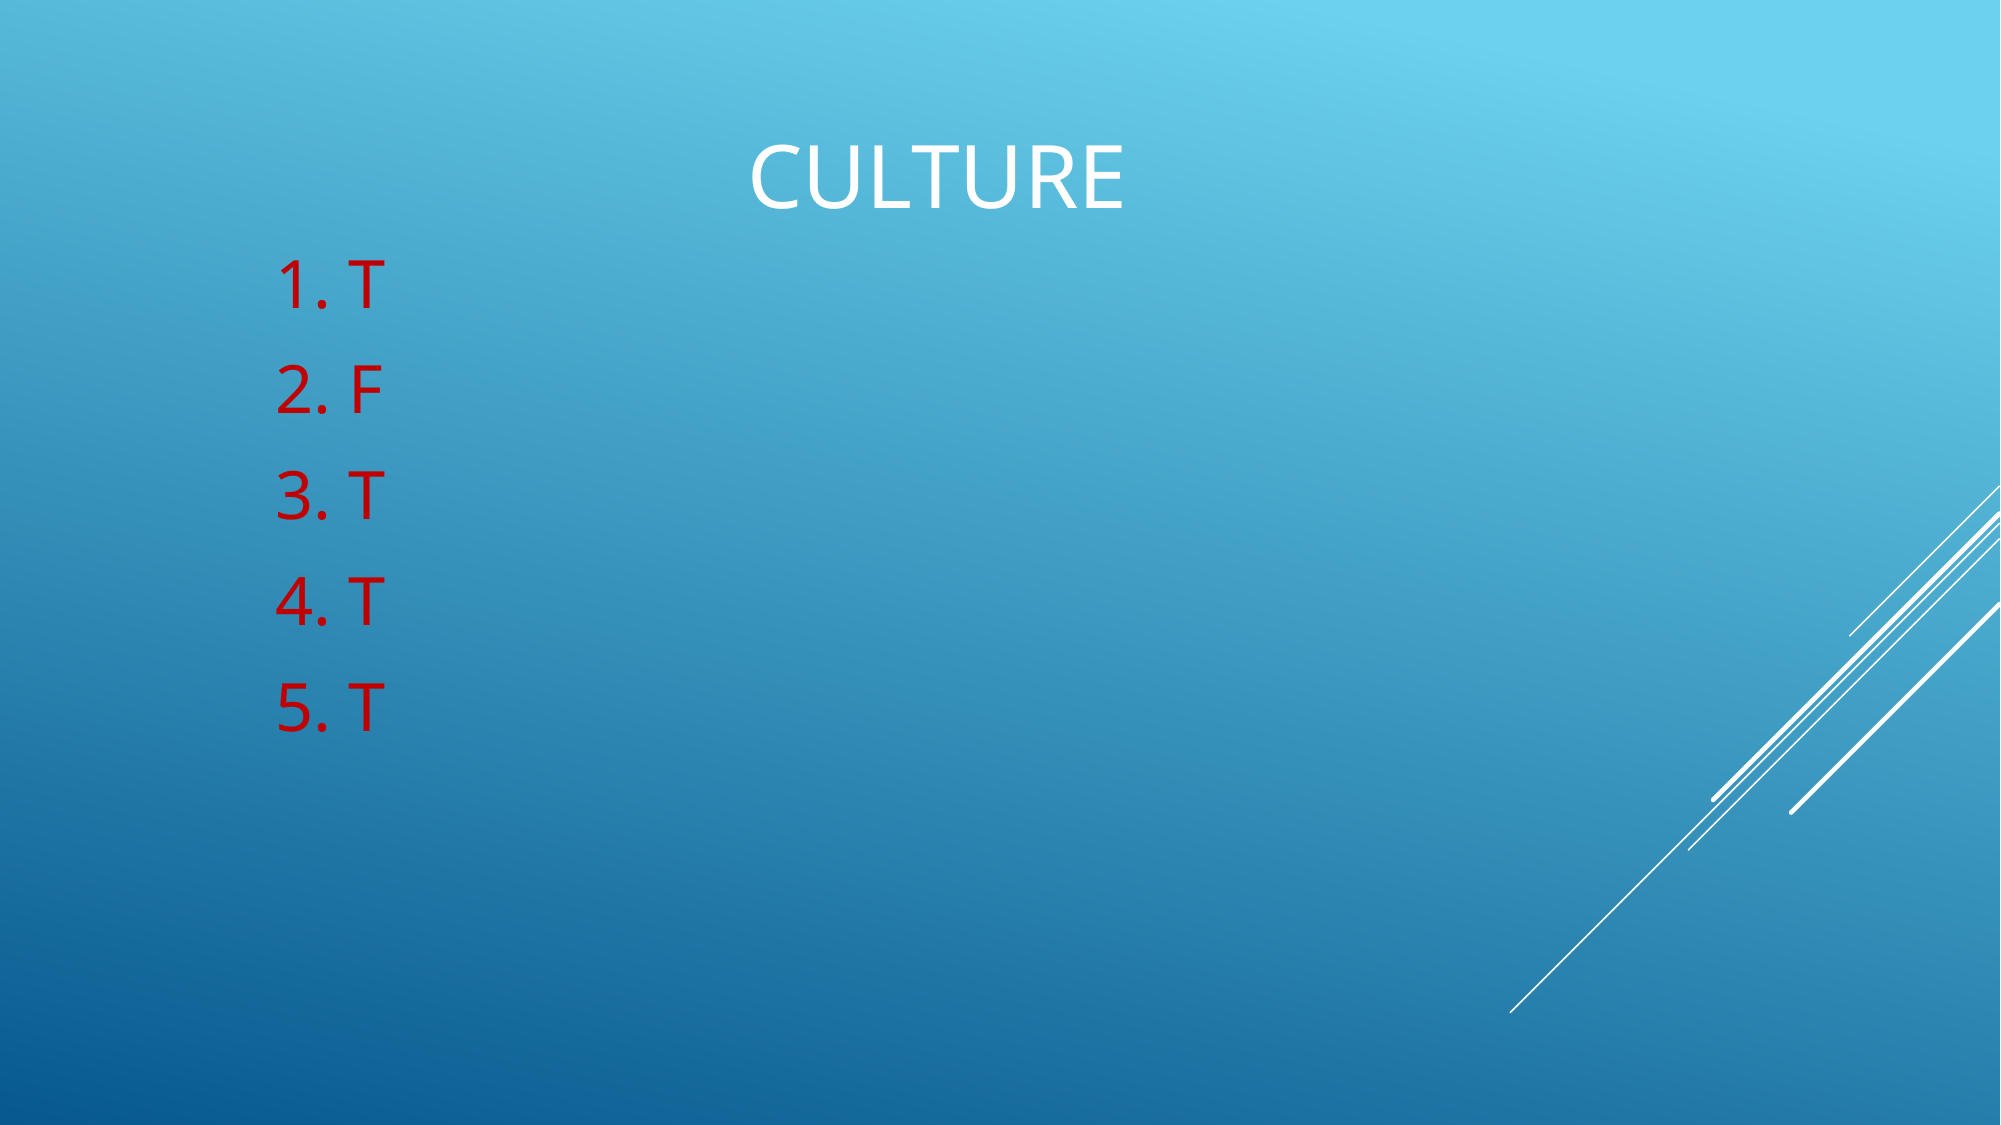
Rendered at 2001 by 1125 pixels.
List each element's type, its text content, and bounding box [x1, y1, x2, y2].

title Culture [112, 112, 1763, 234]
list 1. T 2. F 3. T 4. T 5. T [260, 233, 1710, 984]
